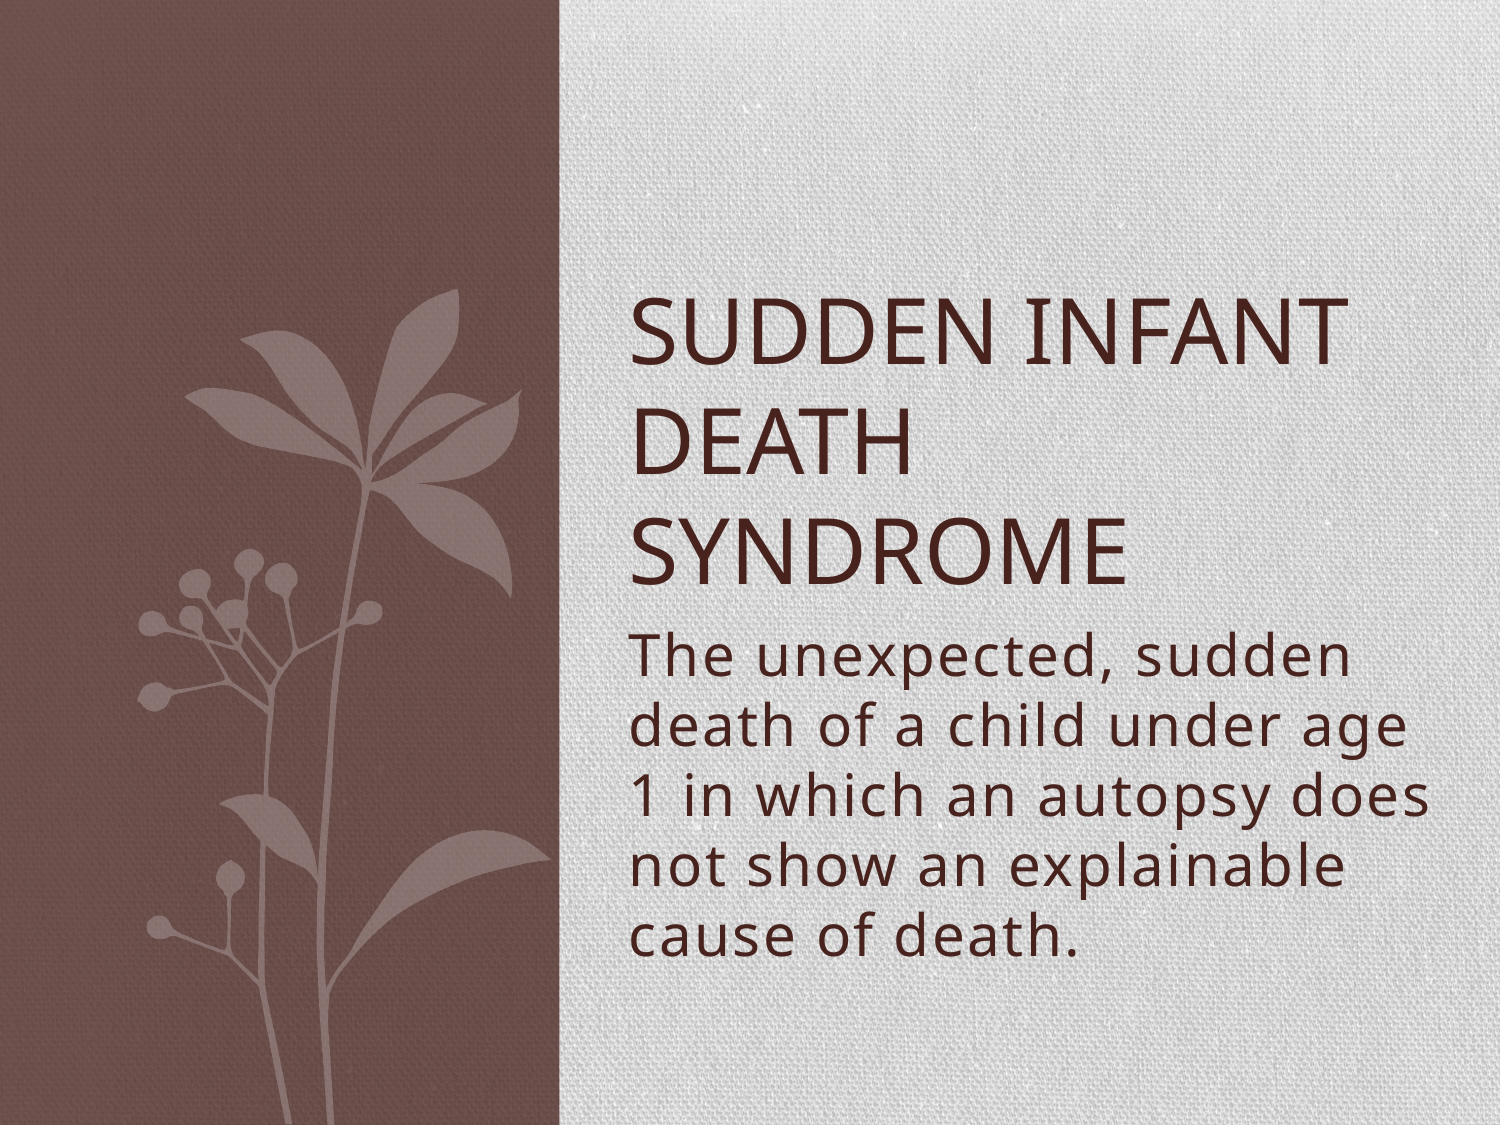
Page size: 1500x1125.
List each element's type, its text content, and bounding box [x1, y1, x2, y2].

title Sudden Infant Death Syndrome [613, 232, 1454, 611]
subtitle The unexpected, sudden death of a child under age 1 in which an autopsy does not show an explainable cause of death. [614, 611, 1454, 870]
